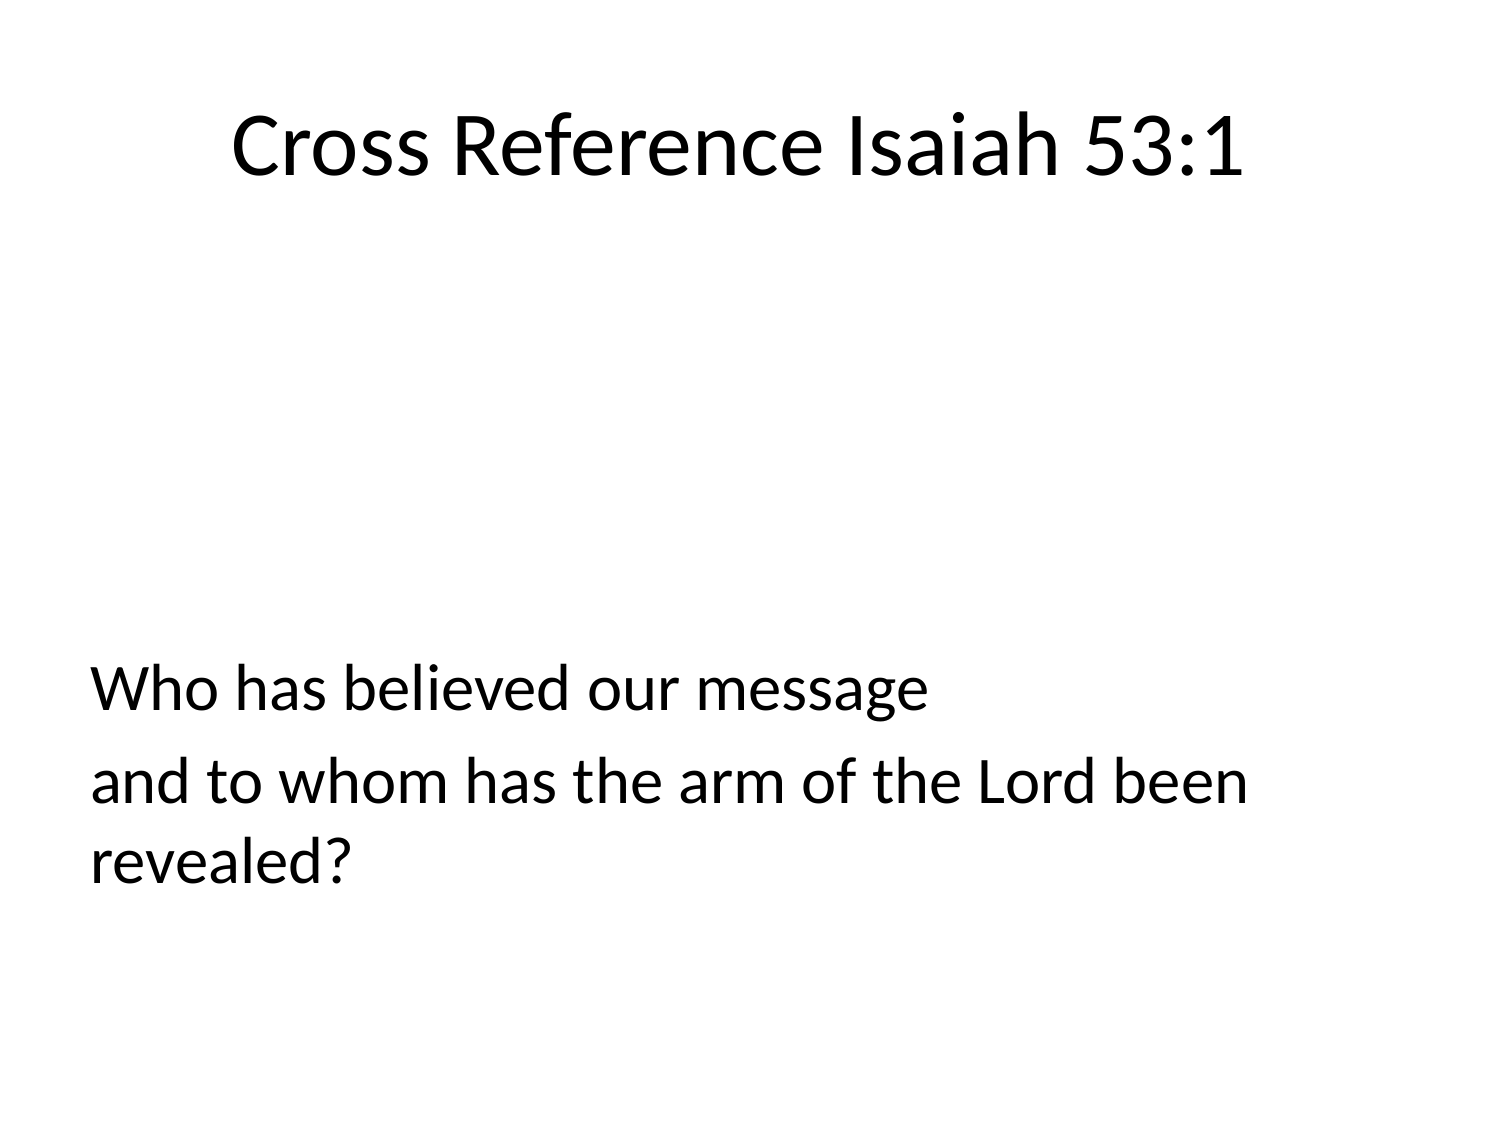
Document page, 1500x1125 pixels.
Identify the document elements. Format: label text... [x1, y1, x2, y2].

list Who has believed our message and to whom has the arm of the Lord been revealed? [75, 262, 1425, 1005]
title Cross Reference Isaiah 53:1 [75, 45, 1425, 233]
